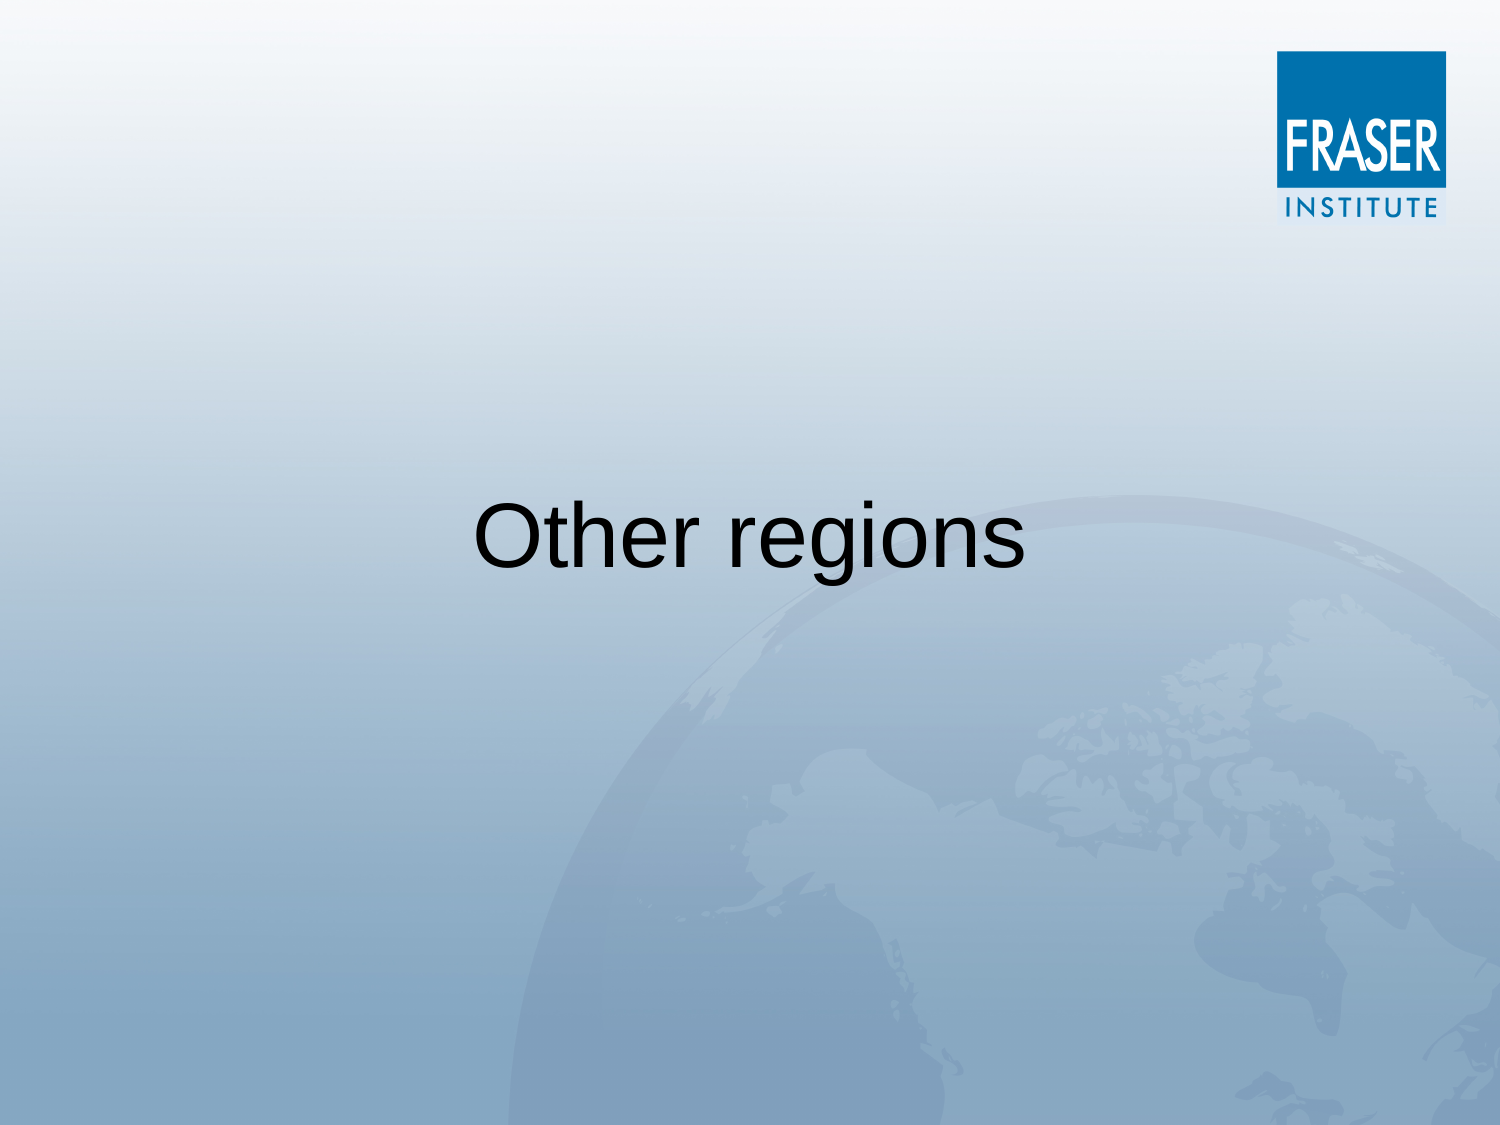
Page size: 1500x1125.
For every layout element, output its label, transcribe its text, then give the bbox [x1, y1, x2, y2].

title Other regions [75, 437, 1425, 625]
picture [0, 0, 1500, 1125]
